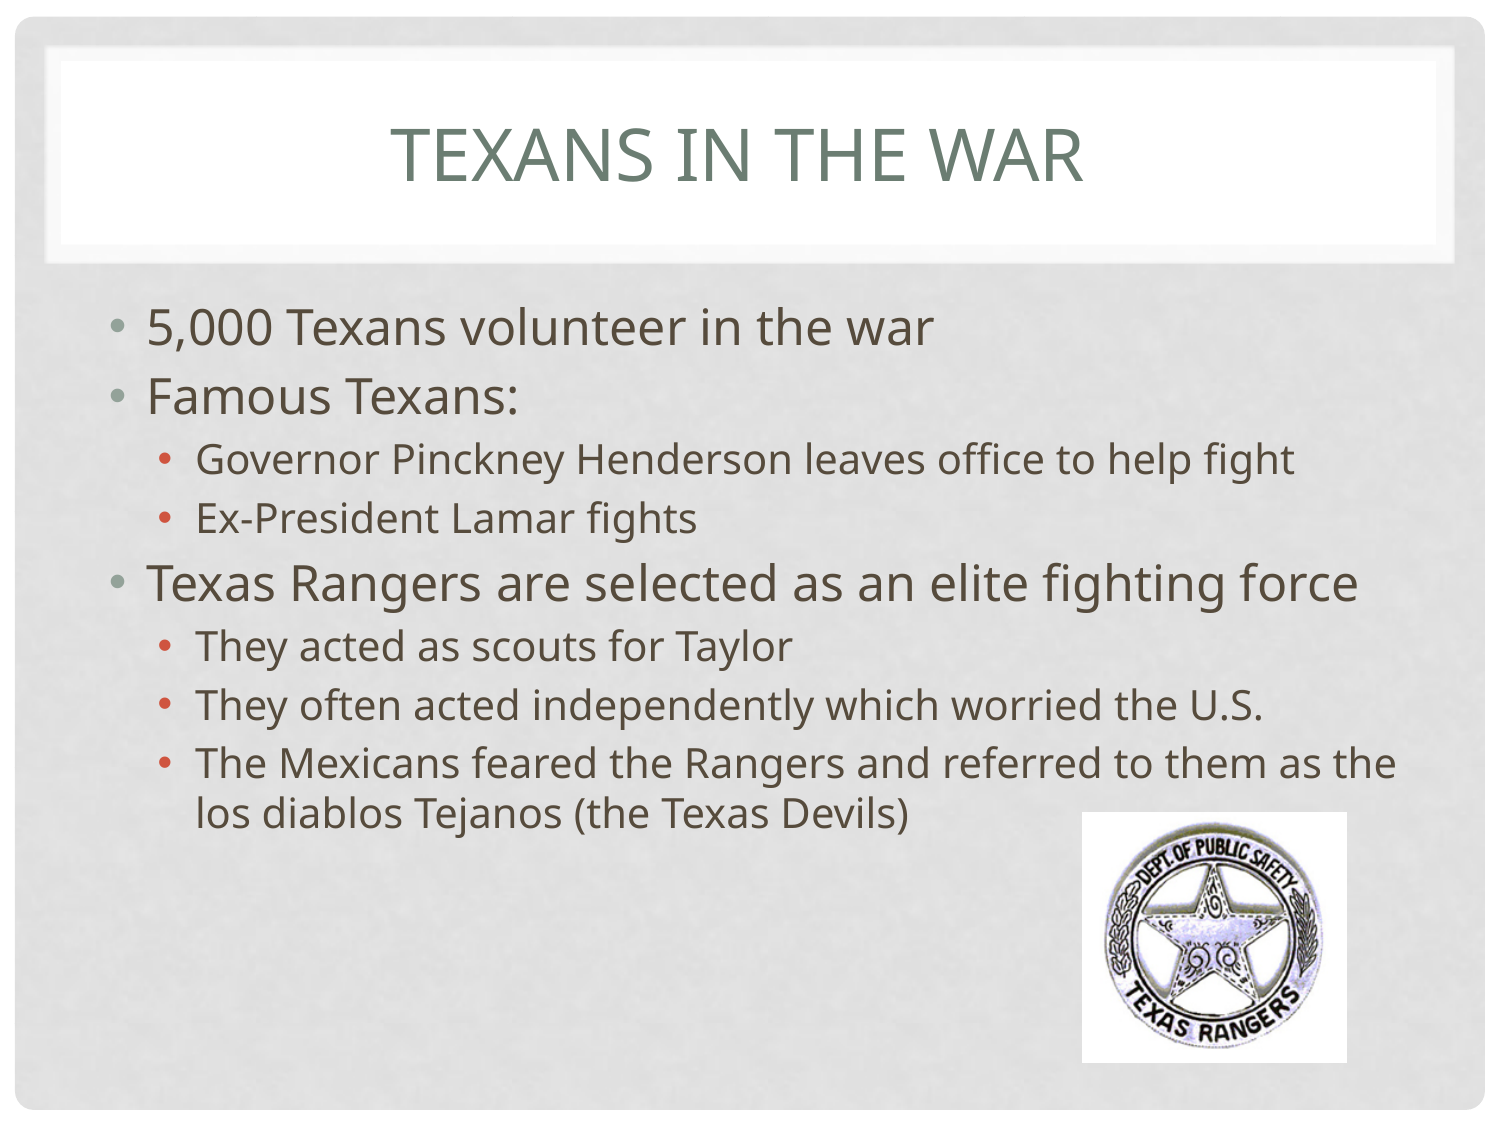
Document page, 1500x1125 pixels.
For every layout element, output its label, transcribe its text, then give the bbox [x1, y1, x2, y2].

list 5,000 Texans volunteer in the war Famous Texans: Governor Pinckney Henderson leaves office to help fight Ex-President Lamar fights Texas Rangers are selected as an elite fighting force They acted as scouts for Taylor They often acted independently which worried the U.S. The Mexicans feared the Rangers and referred to them as the los diablos Tejanos (the Texas Devils) [75, 287, 1425, 1005]
title Texans in the War [69, 66, 1425, 238]
picture [1081, 812, 1347, 1063]
